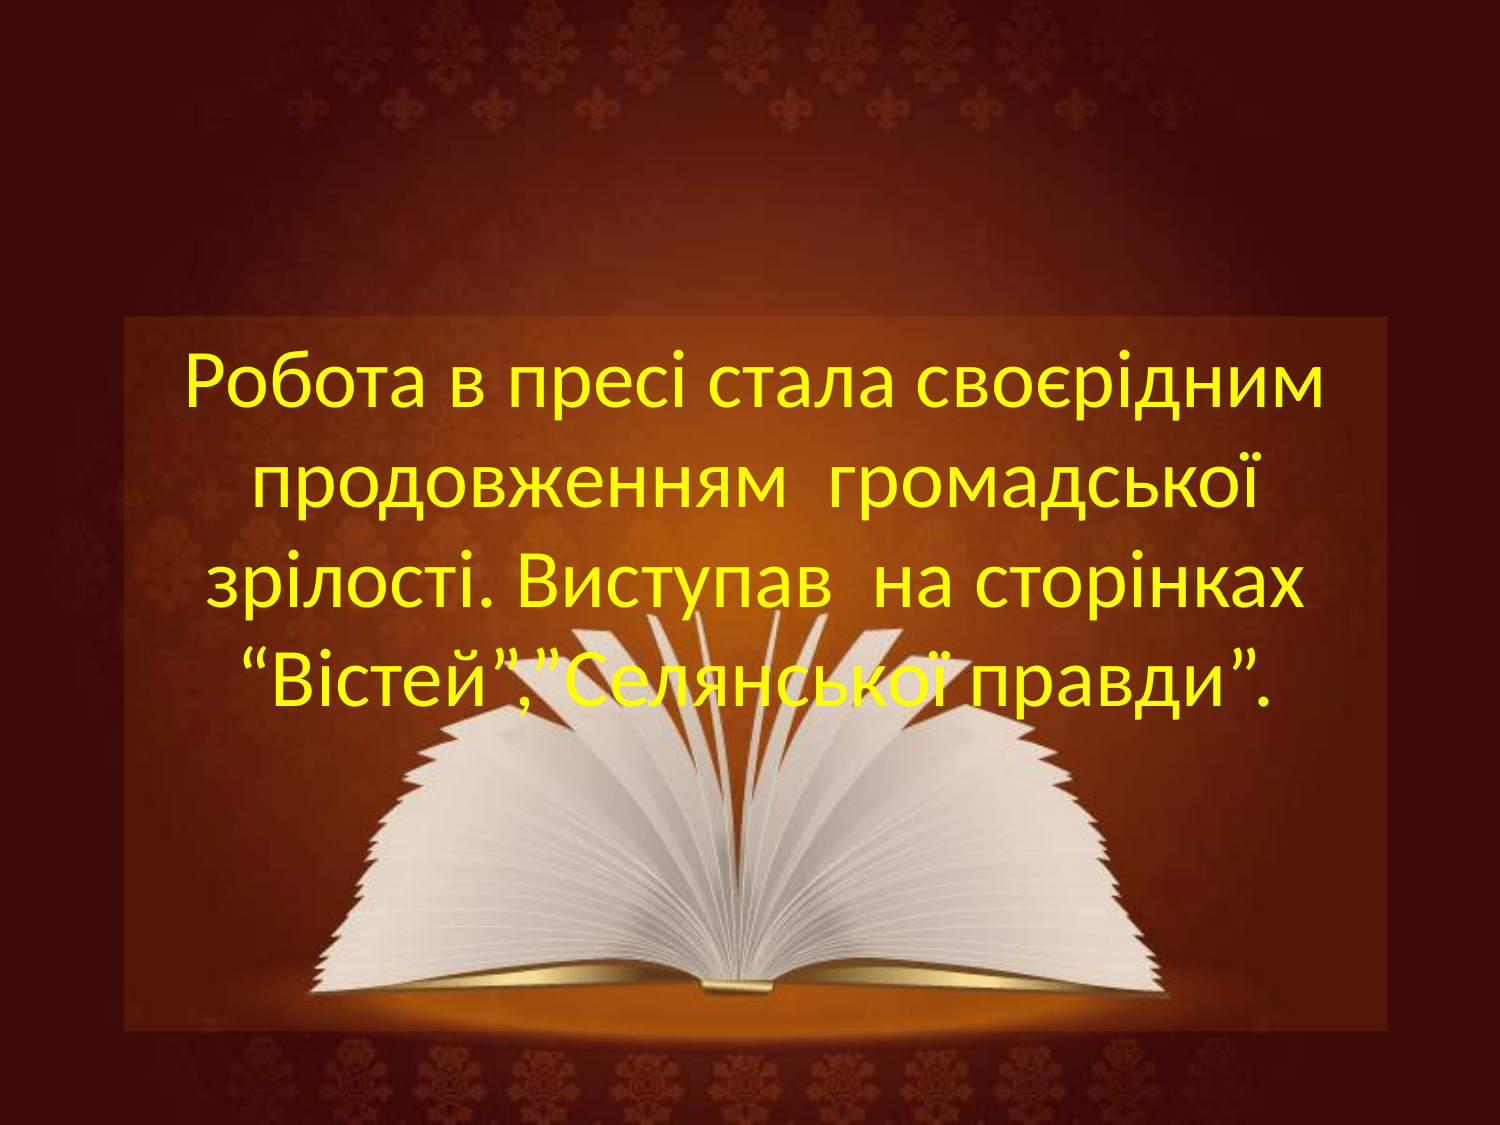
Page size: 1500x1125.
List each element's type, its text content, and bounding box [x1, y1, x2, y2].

subtitle Робота в пресі стала своєрідним продовженням громадської зрілості. Виступав на сторінках “Вістей”,”Селянської правди”. [123, 316, 1388, 1032]
picture [0, 0, 1500, 1125]
